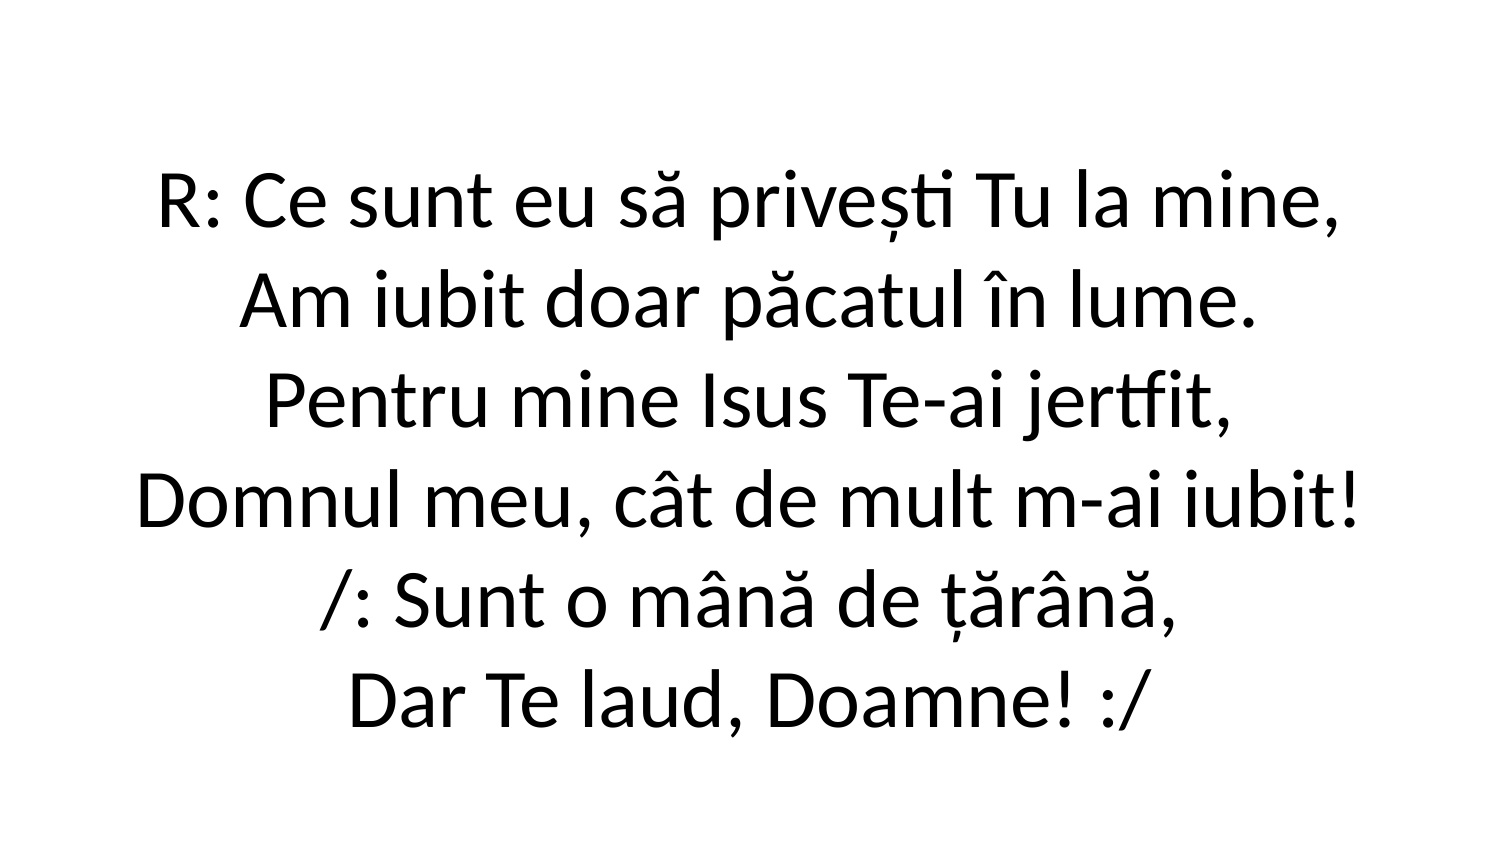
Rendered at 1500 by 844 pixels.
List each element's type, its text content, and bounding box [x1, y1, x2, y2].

text_box R: Ce sunt eu să privești Tu la mine, Am iubit doar păcatul în lume. Pentru mine Isus Te-ai jertfit, Domnul meu, cât de mult m-ai iubit! /: Sunt o mână de țărână, Dar Te laud, Doamne! :/ [120, 92, 1380, 752]
